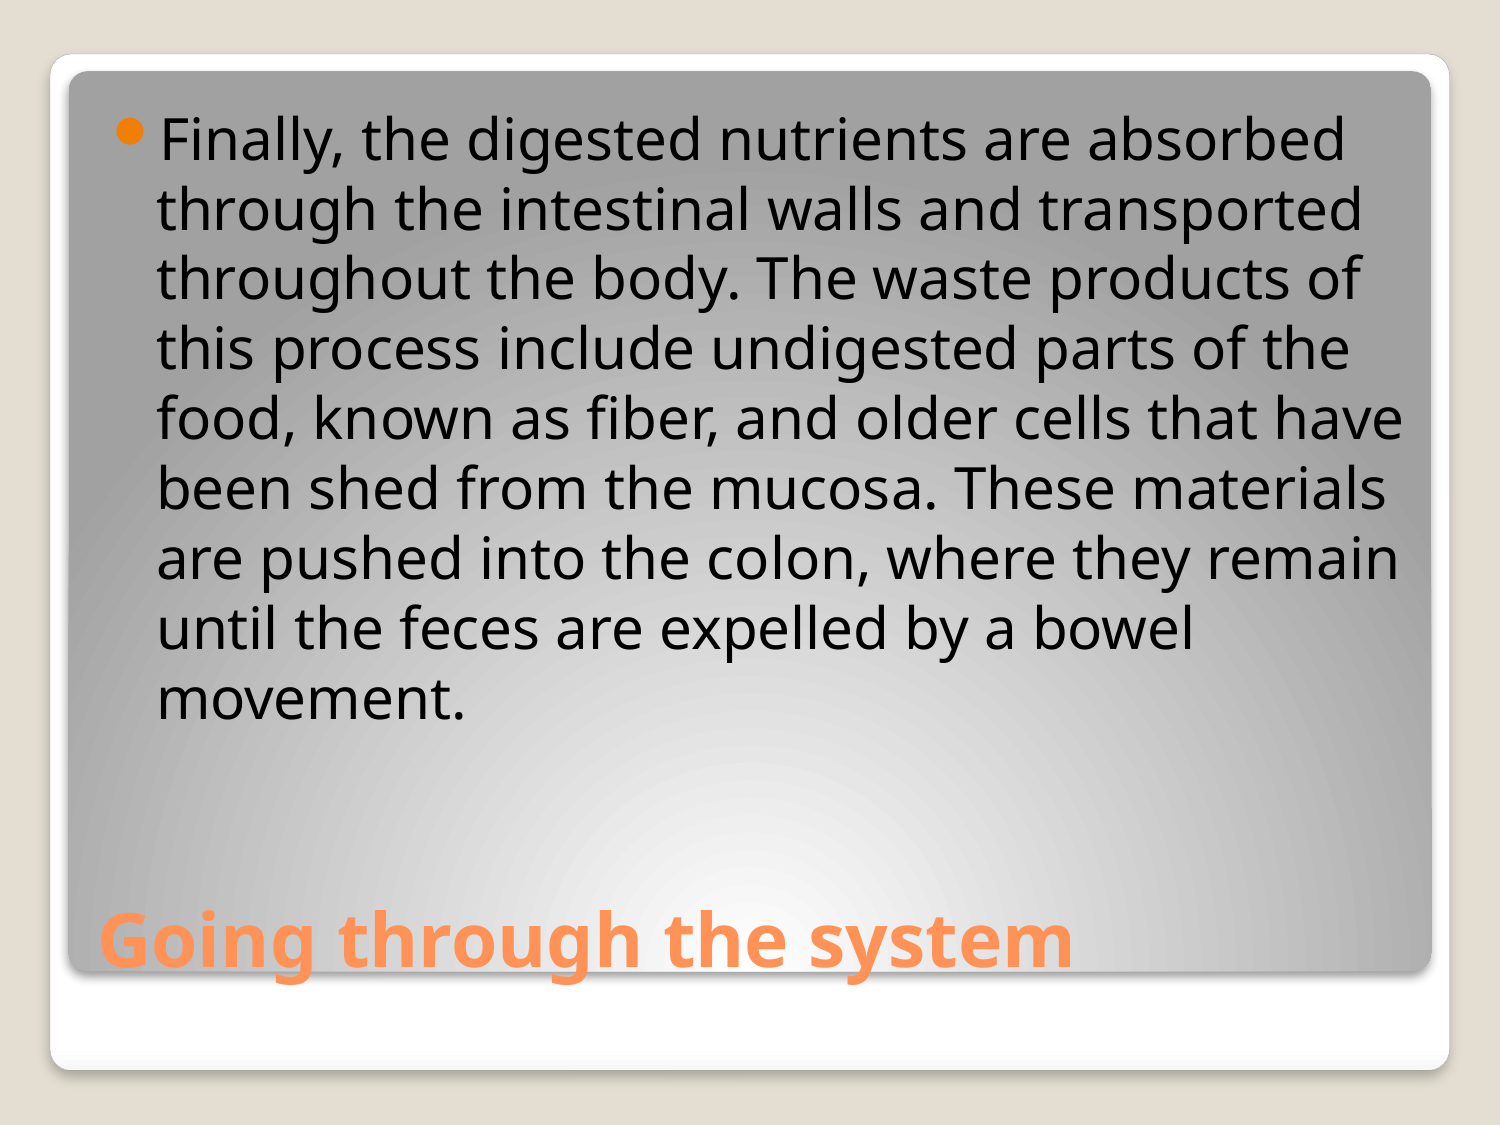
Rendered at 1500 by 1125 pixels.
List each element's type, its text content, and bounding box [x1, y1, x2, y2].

title Going through the system [82, 817, 1425, 990]
list Finally, the digested nutrients are absorbed through the intestinal walls and transported throughout the body. The waste products of this process include undigested parts of the food, known as fiber, and older cells that have been shed from the mucosa. These materials are pushed into the colon, where they remain until the feces are expelled by a bowel movement. [82, 86, 1425, 774]
